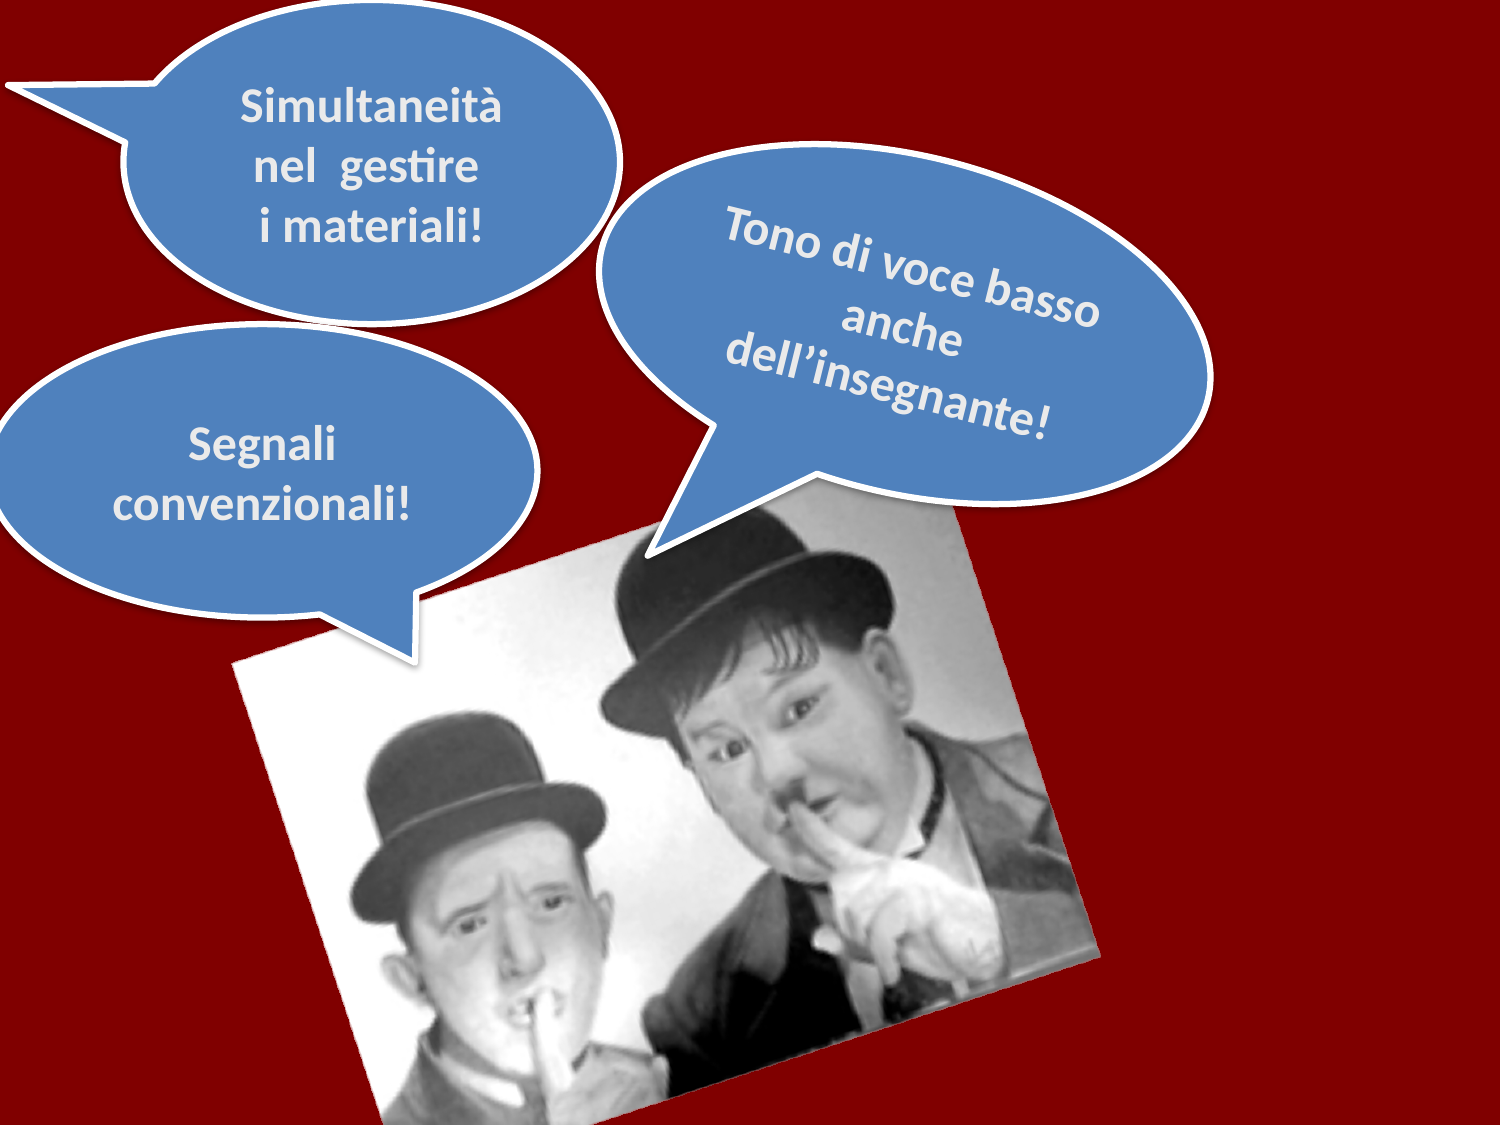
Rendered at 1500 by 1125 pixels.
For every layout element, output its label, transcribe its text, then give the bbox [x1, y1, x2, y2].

text_box Segnali convenzionali! [0, 320, 541, 621]
text_box Tono di voce basso anche dell’insegnante! [595, 140, 1214, 532]
picture [233, 478, 1100, 1125]
text_box Simultaneità nel gestire i materiali! [4, 0, 624, 328]
